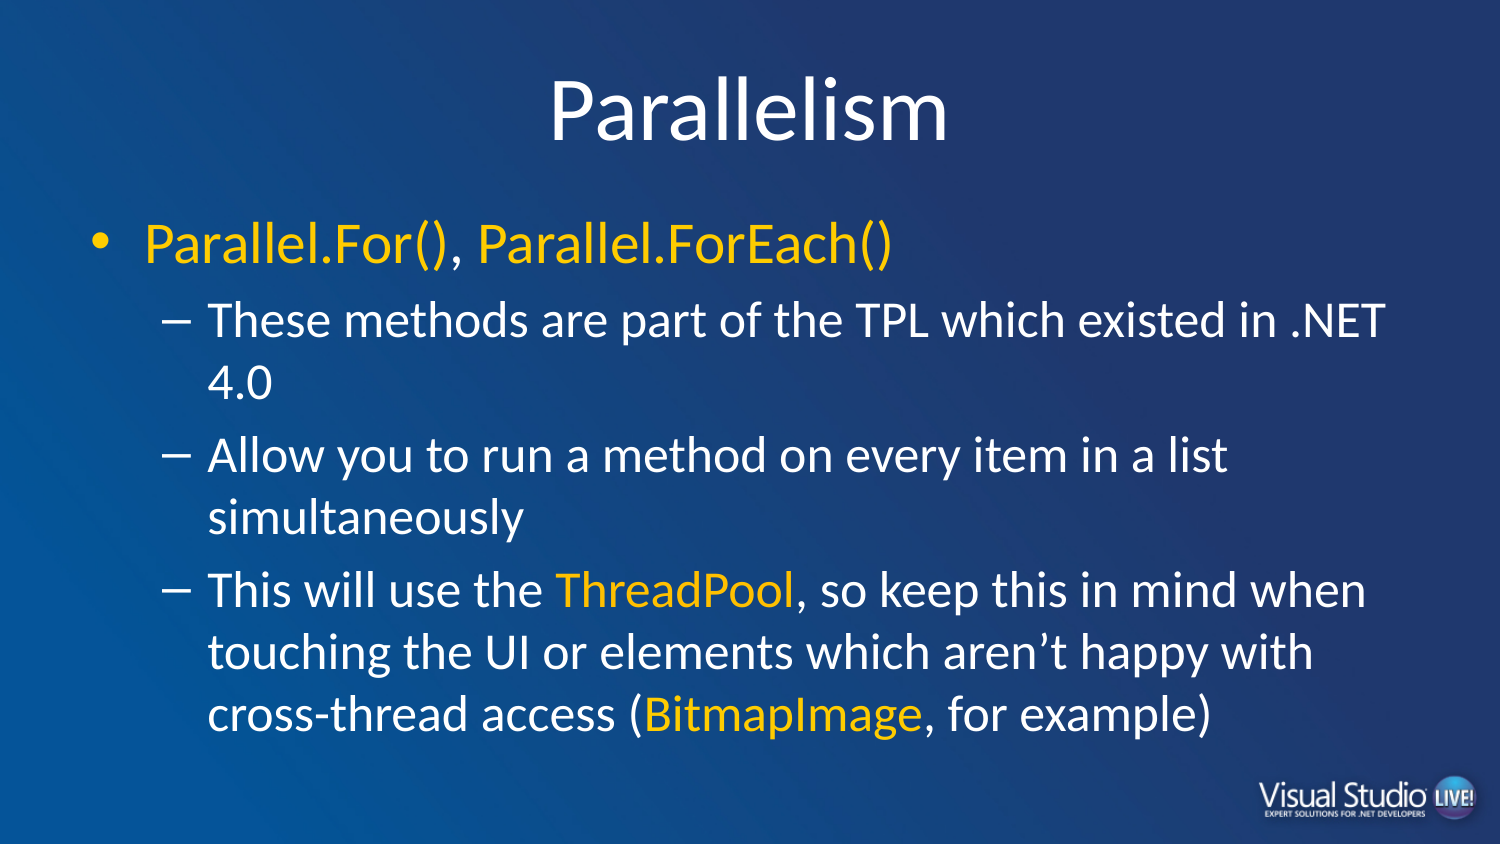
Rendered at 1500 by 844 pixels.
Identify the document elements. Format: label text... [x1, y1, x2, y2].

list Parallel.For(), Parallel.ForEach() These methods are part of the TPL which existed in .NET 4.0 Allow you to run a method on every item in a list simultaneously This will use the ThreadPool, so keep this in mind when touching the UI or elements which aren’t happy with cross-thread access (BitmapImage, for example) [75, 196, 1425, 754]
picture [0, 0, 1500, 844]
title Parallelism [75, 33, 1425, 175]
